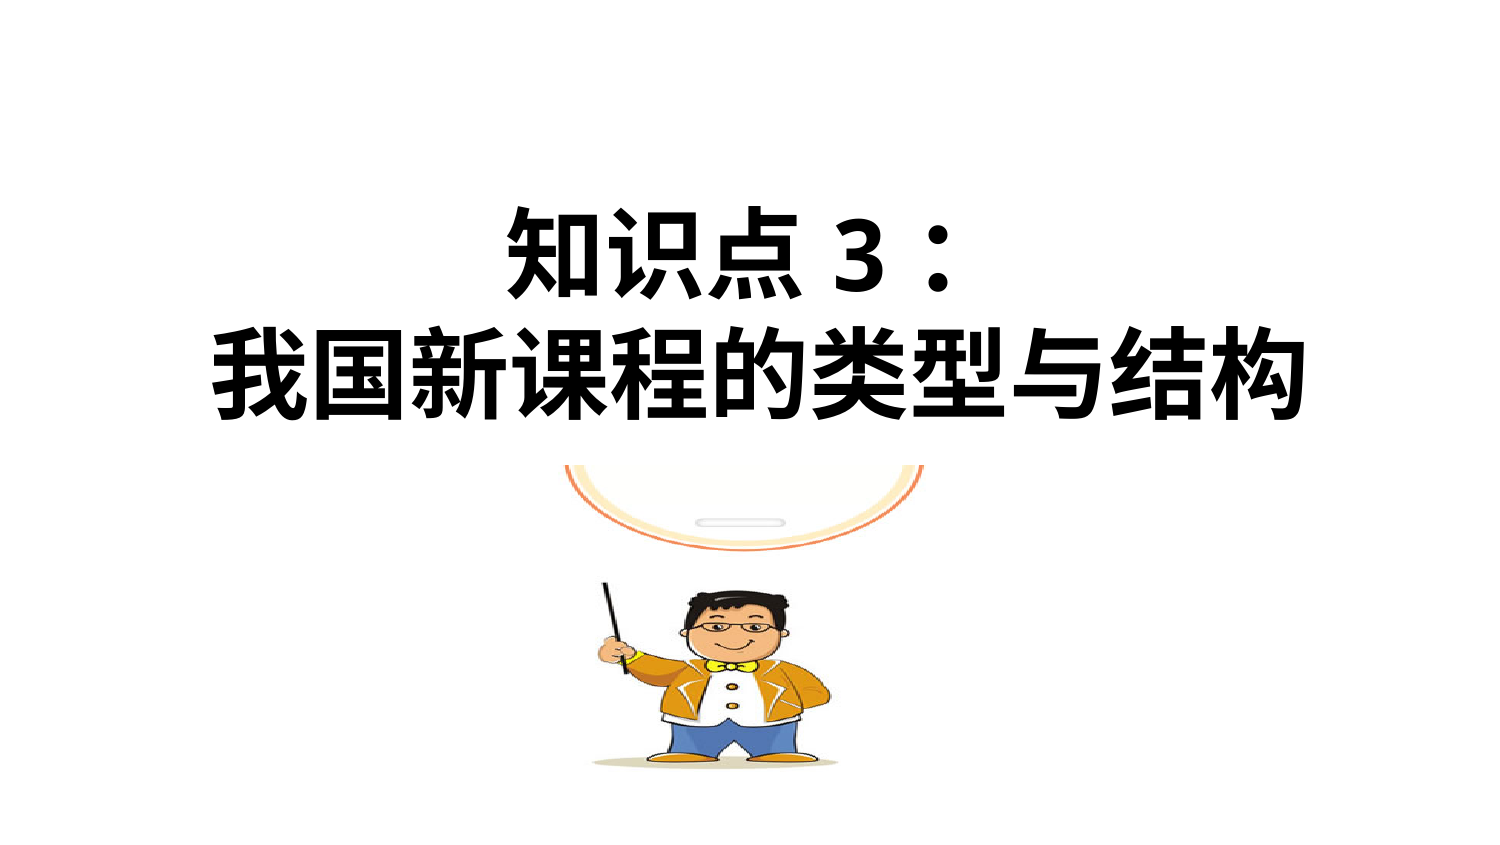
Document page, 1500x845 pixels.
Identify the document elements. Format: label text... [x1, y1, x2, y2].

picture [522, 465, 926, 788]
title 知识点3： 我国新课程的类型与结构 [121, 156, 1398, 466]
